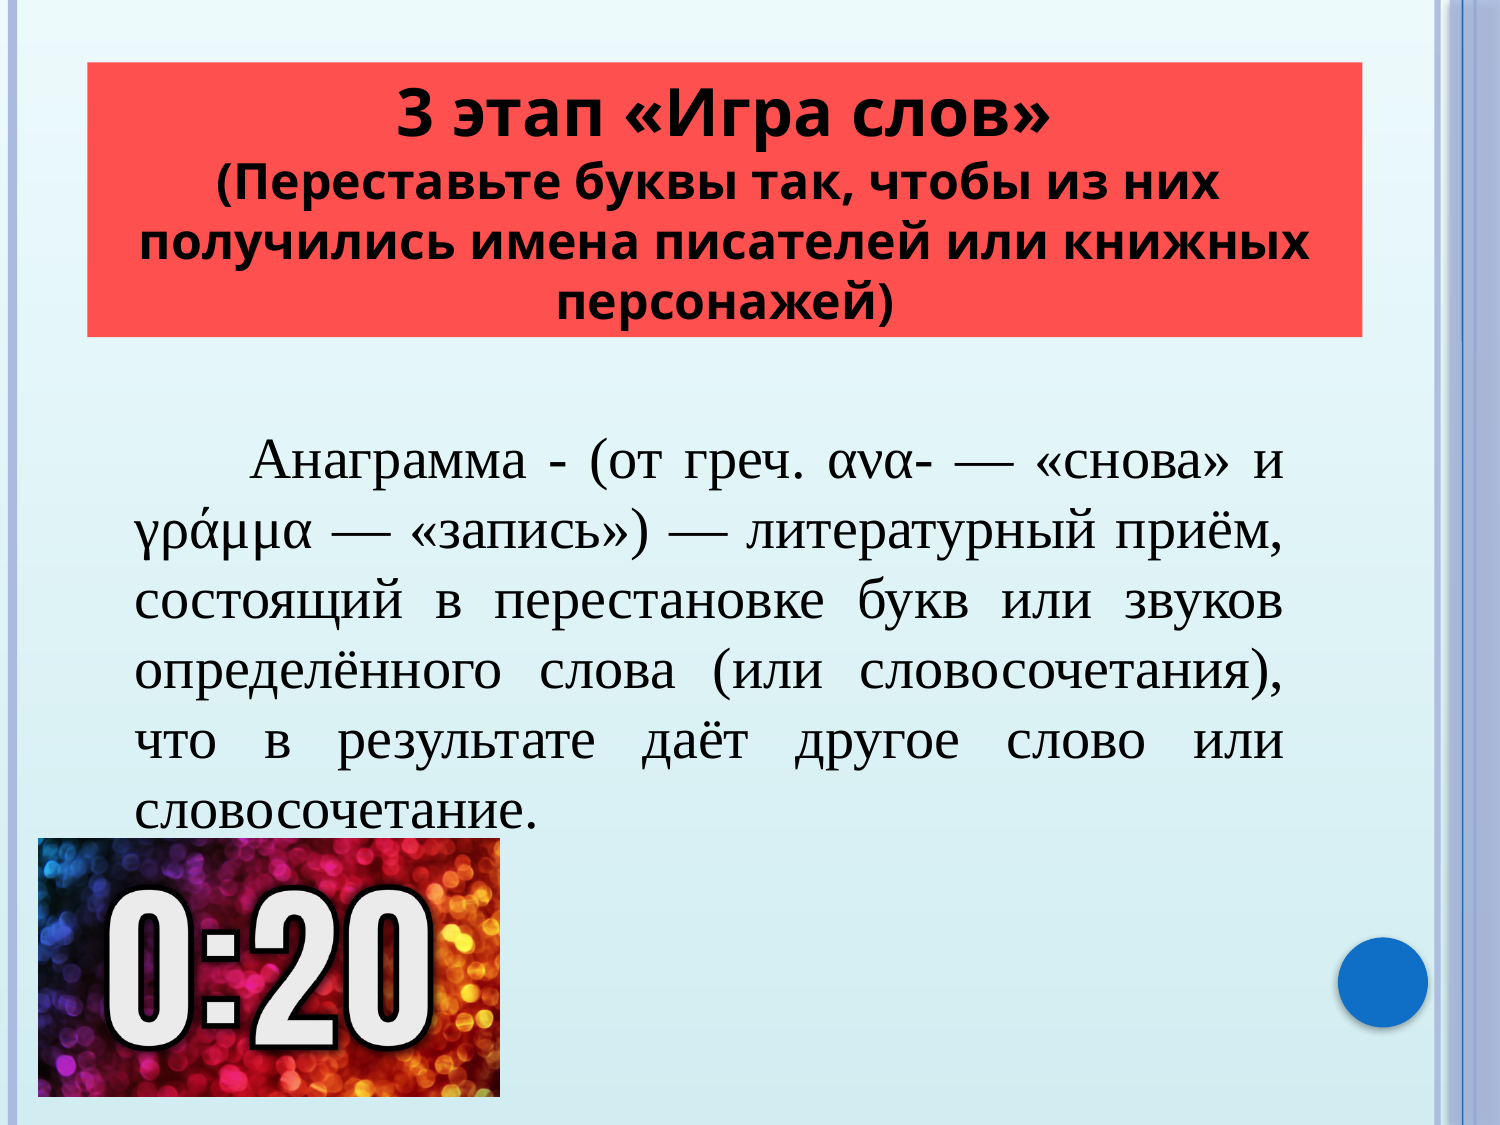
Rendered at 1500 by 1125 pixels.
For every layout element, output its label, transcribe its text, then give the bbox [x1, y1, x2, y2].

text_box 3 этап «Игра слов» (Переставьте буквы так, чтобы из них получились имена писателей или книжных персонажей) [87, 62, 1363, 338]
list Анаграмма - (от греч. ανα- — «снова» и γράμμα — «запись») — литературный приём, состоящий в перестановке букв или звуков определённого слова (или словосочетания), что в результате даёт другое слово или словосочетание. [75, 412, 1300, 938]
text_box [36, 836, 501, 1099]
